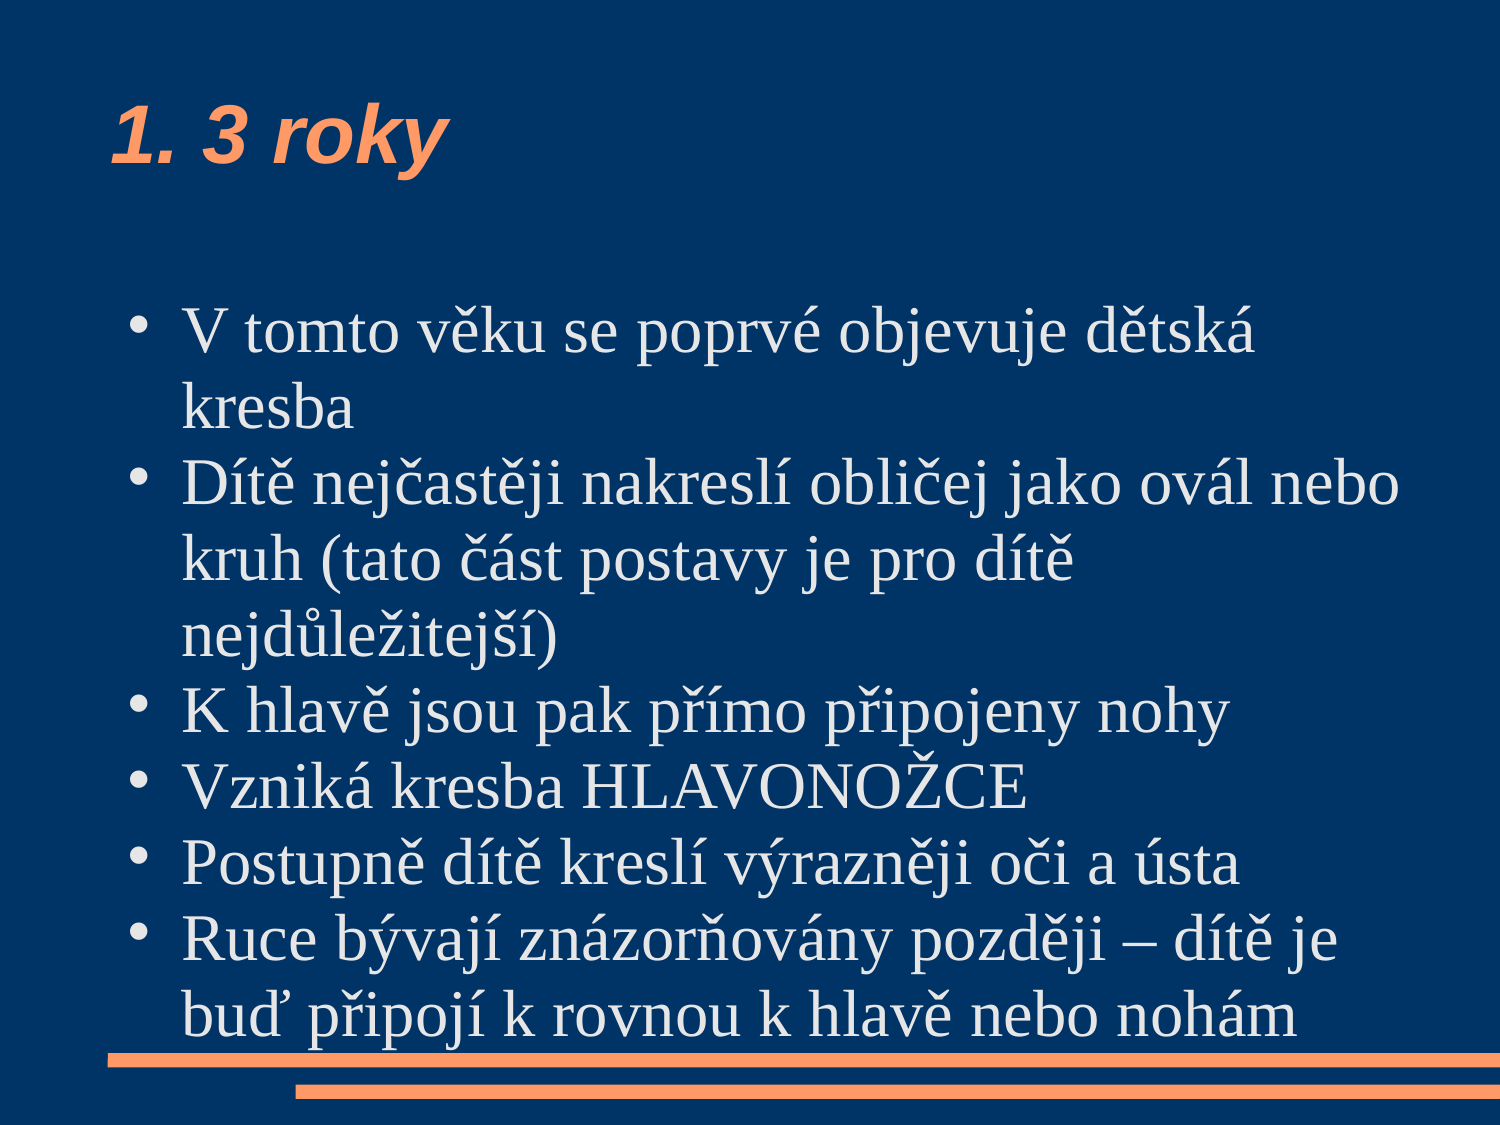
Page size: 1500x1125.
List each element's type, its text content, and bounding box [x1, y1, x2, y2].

list V tomto věku se poprvé objevuje dětská kresba Dítě nejčastěji nakreslí obličej jako ovál nebo kruh (tato část postavy je pro dítě nejdůležitejší)‏ K hlavě jsou pak přímo připojeny nohy Vzniká kresba HLAVONOŽCE Postupně dítě kreslí výrazněji oči a ústa Ruce bývají znázorňovány později – dítě je buď připojí k rovnou k hlavě nebo nohám [110, 292, 1416, 1033]
title 1. 3 roky [110, 41, 1392, 230]
